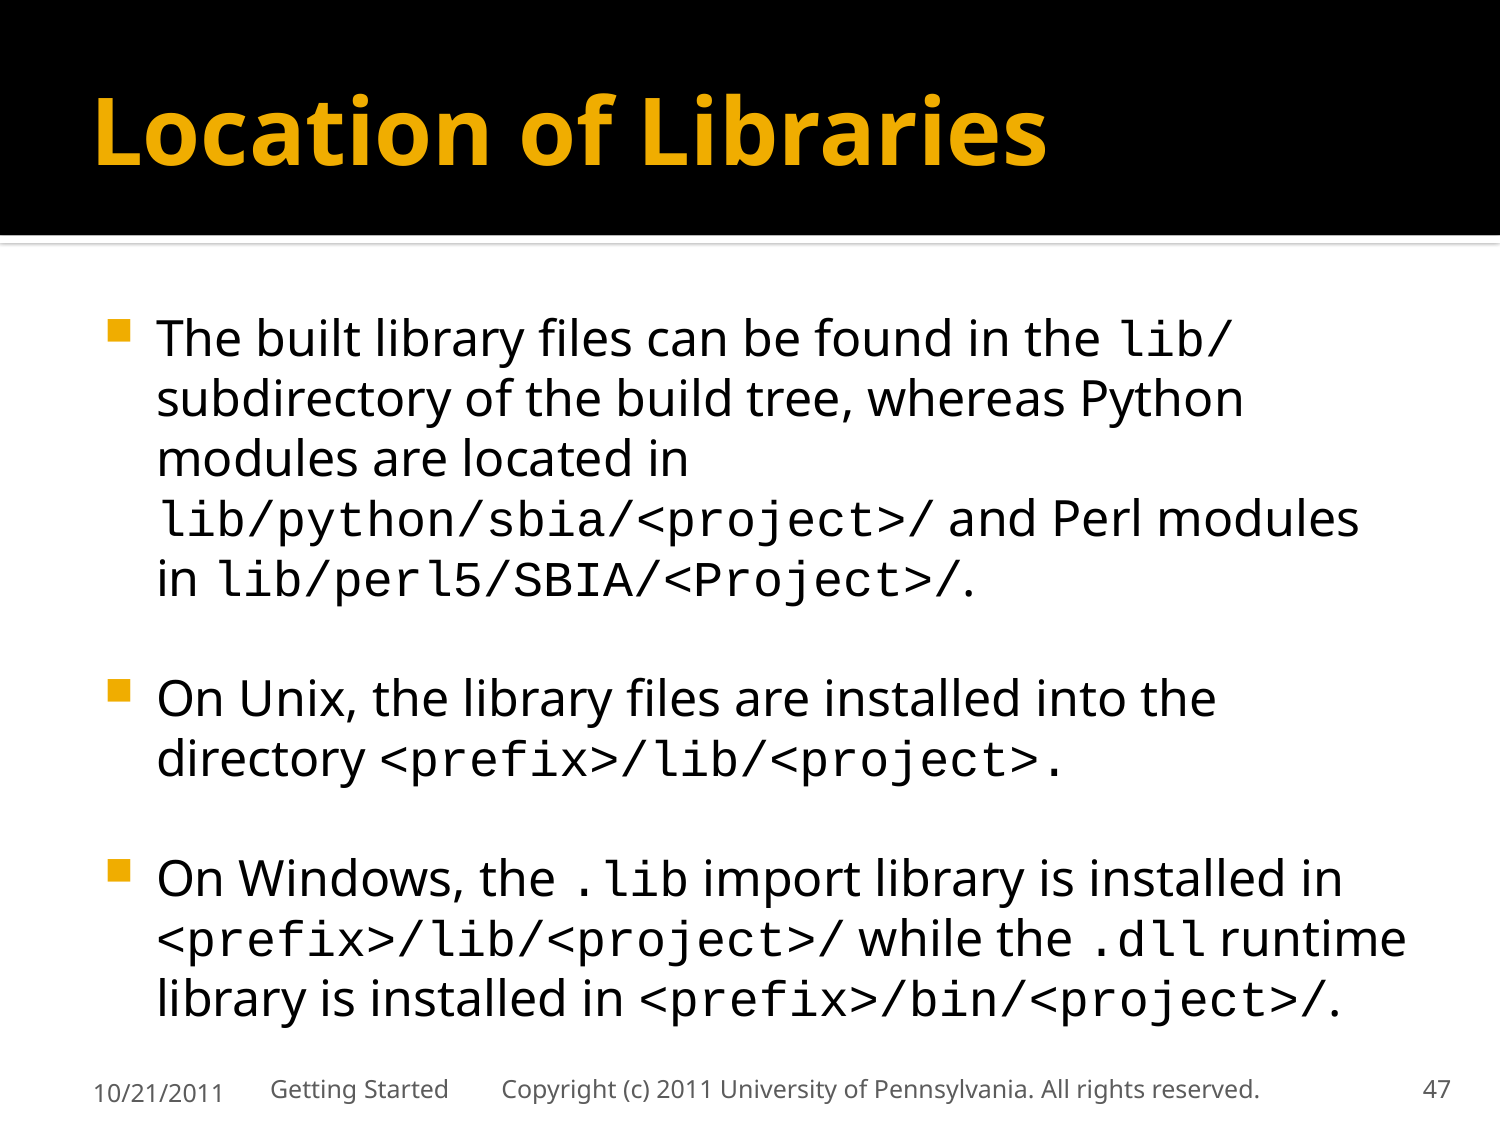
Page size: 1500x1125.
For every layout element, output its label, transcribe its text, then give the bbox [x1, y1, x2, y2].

list The built library files can be found in the lib/ subdirectory of the build tree, whereas Python modules are located in lib/python/sbia/<project>/ and Perl modules in lib/perl5/SBIA/<Project>/. On Unix, the library files are installed into the directory <prefix>/lib/<project>. On Windows, the .lib import library is installed in <prefix>/lib/<project>/ while the .dll runtime library is installed in <prefix>/bin/<project>/. [75, 291, 1425, 1050]
footer Getting Started Copyright (c) 2011 University of Pennsylvania. All rights reserved. [262, 1062, 1337, 1108]
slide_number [75, 1062, 238, 1108]
slide_number 47 [1345, 1062, 1467, 1108]
title Location of Libraries [75, 25, 1425, 231]
